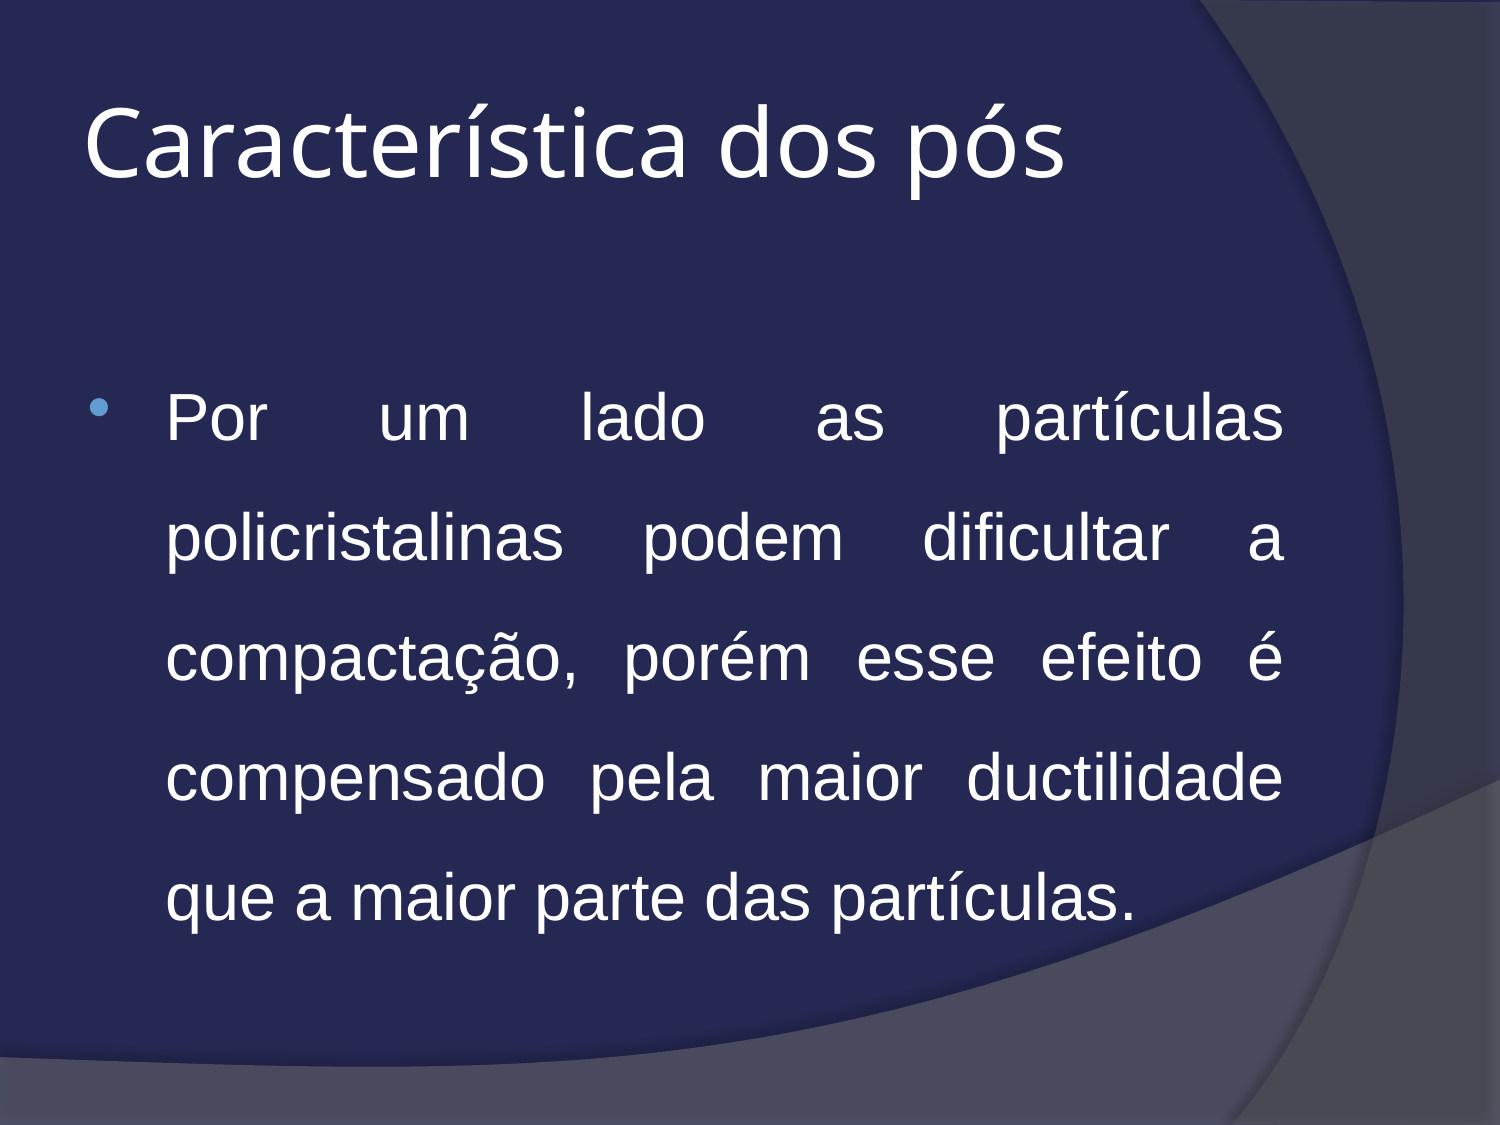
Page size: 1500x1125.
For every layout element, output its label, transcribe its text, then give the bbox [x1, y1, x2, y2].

title Característica dos pós [75, 45, 1300, 233]
list Por um lado as partículas policristalinas podem dificultar a compactação, porém esse efeito é compensado pela maior ductilidade que a maior parte das partículas. [75, 262, 1300, 1005]
